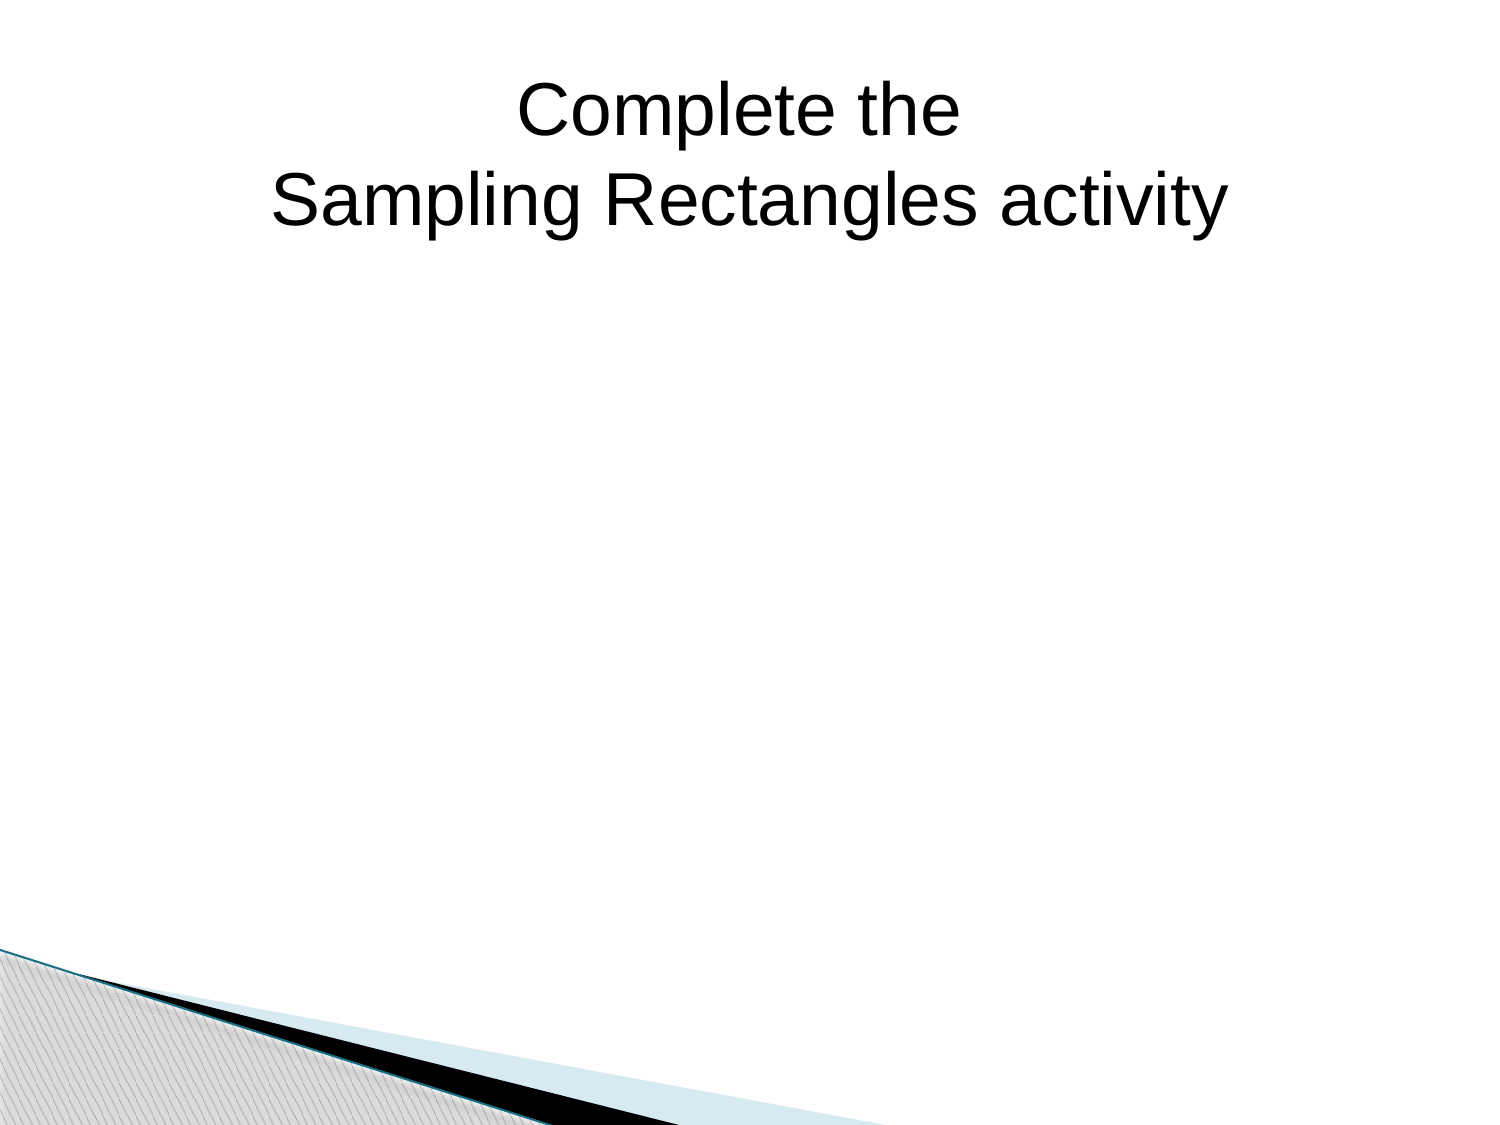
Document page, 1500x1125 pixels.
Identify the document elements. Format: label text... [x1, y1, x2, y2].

text_box Complete the Sampling Rectangles activity [37, 53, 1463, 248]
